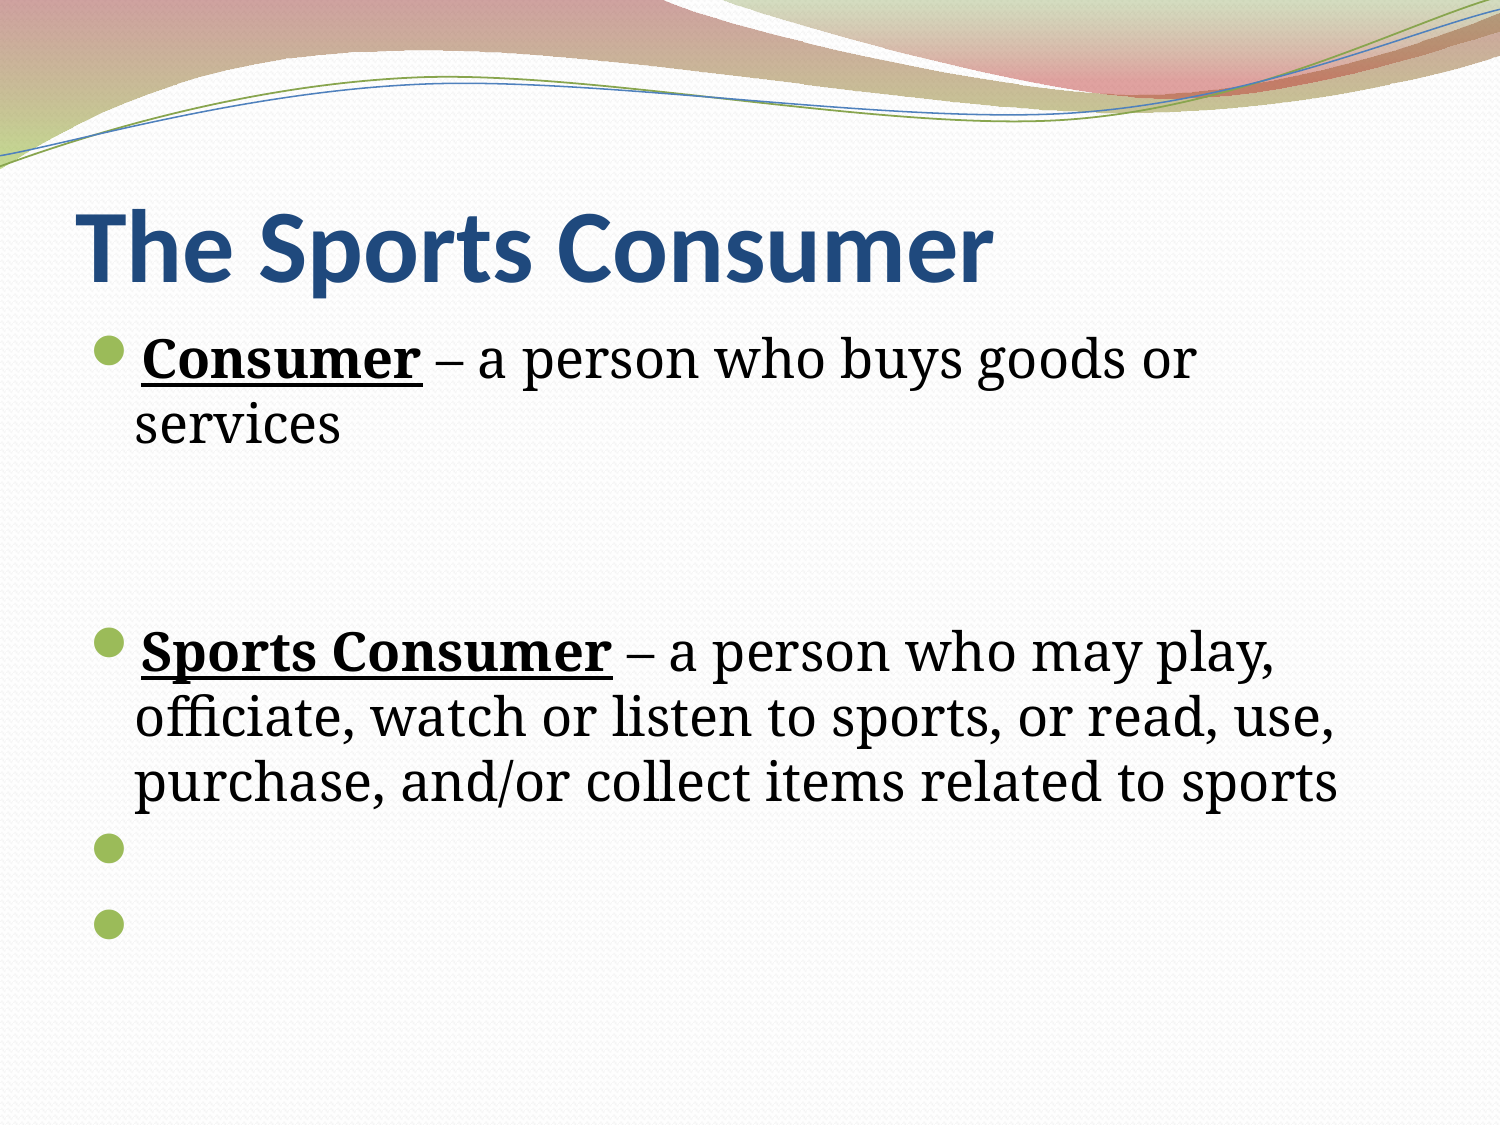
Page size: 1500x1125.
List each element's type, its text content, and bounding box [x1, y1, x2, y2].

list Consumer – a person who buys goods or services Sports Consumer – a person who may play, officiate, watch or listen to sports, or read, use, purchase, and/or collect items related to sports [75, 317, 1425, 1038]
title The Sports Consumer [75, 115, 1425, 303]
